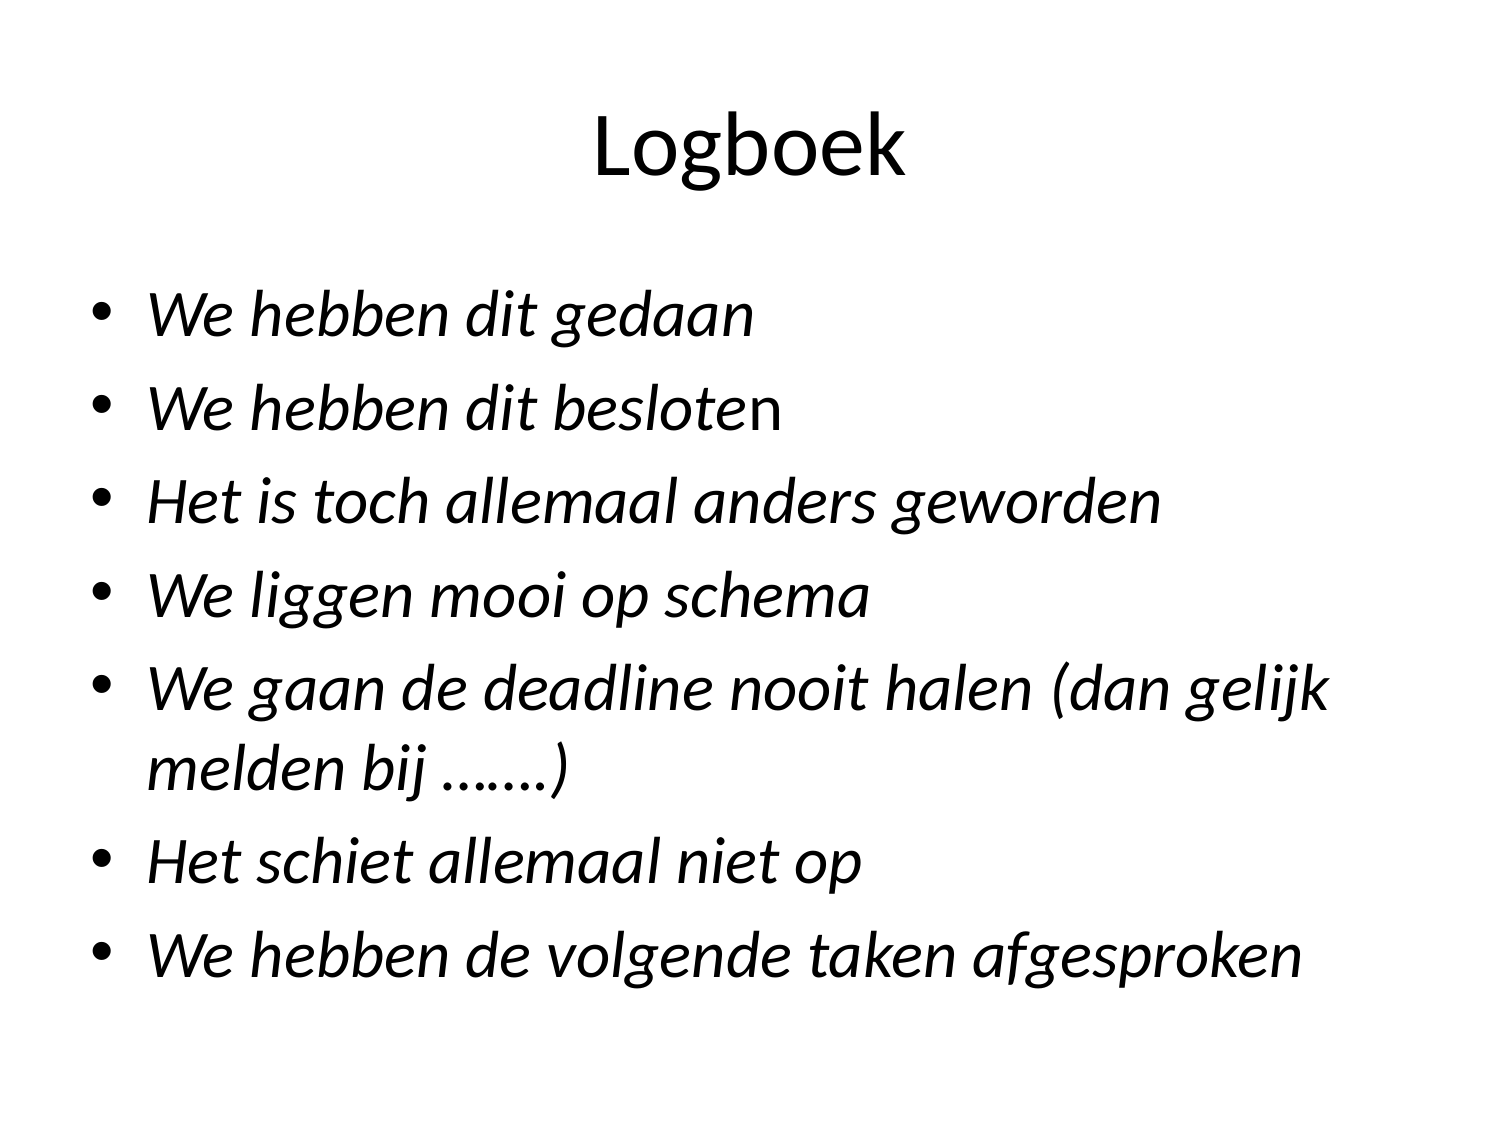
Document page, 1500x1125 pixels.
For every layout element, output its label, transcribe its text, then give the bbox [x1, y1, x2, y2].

title Logboek [75, 45, 1425, 233]
list We hebben dit gedaan We hebben dit besloten Het is toch allemaal anders geworden We liggen mooi op schema We gaan de deadline nooit halen (dan gelijk melden bij …….) Het schiet allemaal niet op We hebben de volgende taken afgesproken [75, 262, 1425, 1005]
